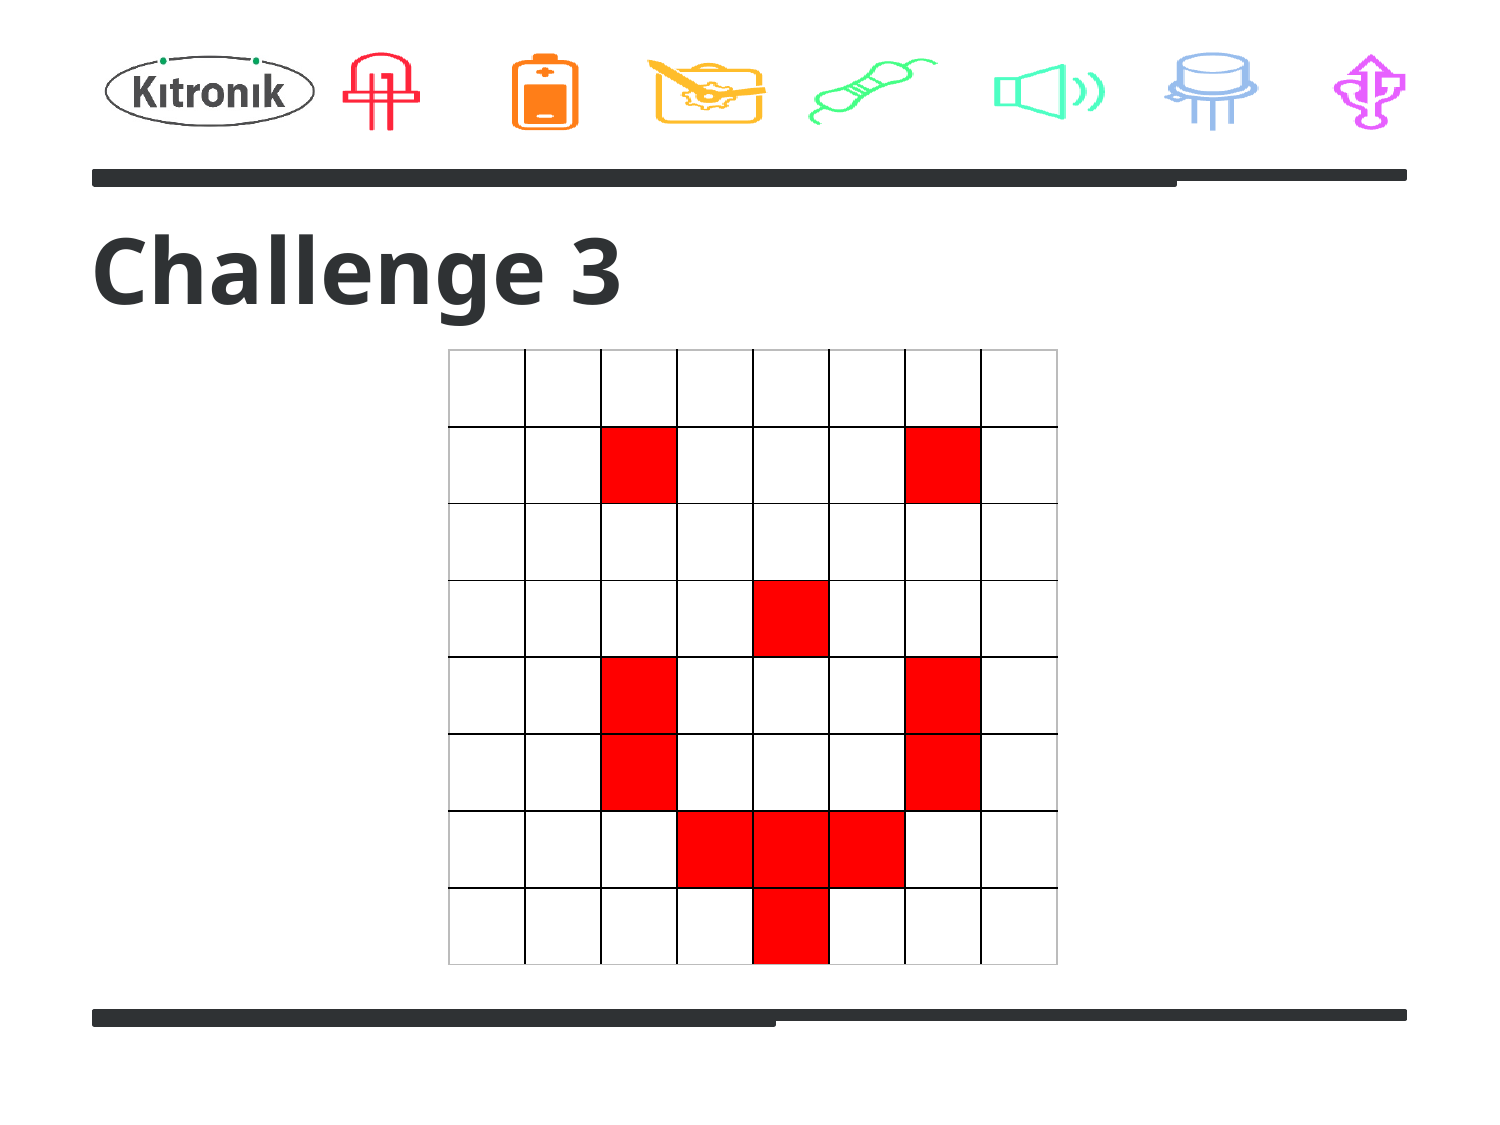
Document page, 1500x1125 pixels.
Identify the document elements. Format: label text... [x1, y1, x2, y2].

table_cell [754, 581, 828, 656]
table_cell [602, 812, 676, 887]
table_cell [906, 658, 980, 733]
picture [94, 44, 325, 138]
table_cell [754, 504, 828, 580]
text_box [92, 1009, 1407, 1021]
picture [342, 52, 1406, 131]
table_cell [602, 581, 676, 656]
table_cell [450, 812, 524, 887]
table_cell [526, 812, 600, 887]
table_cell [982, 889, 1056, 964]
table_cell [678, 812, 752, 887]
table_header [982, 351, 1056, 426]
table_cell [830, 889, 904, 964]
table_cell [982, 812, 1056, 887]
table_cell [906, 504, 980, 580]
table_cell [830, 812, 904, 887]
table_header [678, 351, 752, 426]
table_cell [602, 504, 676, 580]
table_cell [526, 581, 600, 656]
text_box [92, 169, 1407, 181]
table_cell [906, 889, 980, 964]
table_header [906, 351, 980, 426]
table_cell [678, 658, 752, 733]
table_header [754, 351, 828, 426]
table_cell [678, 428, 752, 503]
table_cell [754, 735, 828, 810]
text_box [92, 1021, 776, 1027]
table_cell [754, 889, 828, 964]
table_cell [526, 428, 600, 503]
table_cell [906, 735, 980, 810]
table_cell [830, 658, 904, 733]
table_cell [754, 428, 828, 503]
table_cell [602, 658, 676, 733]
title Challenge 3 [75, 174, 1425, 362]
table_cell [754, 658, 828, 733]
table_cell [450, 889, 524, 964]
table_cell [982, 581, 1056, 656]
table_cell [450, 658, 524, 733]
table_cell [906, 812, 980, 887]
table_cell [982, 428, 1056, 503]
table_cell [526, 889, 600, 964]
table_cell [830, 428, 904, 503]
table_header [526, 351, 600, 426]
table_cell [526, 658, 600, 733]
table_cell [450, 581, 524, 656]
table_cell [602, 735, 676, 810]
table_cell [982, 504, 1056, 580]
table_cell [906, 581, 980, 656]
table_cell [450, 735, 524, 810]
table_cell [678, 735, 752, 810]
table_cell [754, 812, 828, 887]
table_cell [982, 735, 1056, 810]
table_cell [450, 428, 524, 503]
table_cell [830, 504, 904, 580]
table_cell [678, 581, 752, 656]
table_cell [526, 504, 600, 580]
table_cell [678, 889, 752, 964]
table_cell [830, 735, 904, 810]
table_cell [982, 658, 1056, 733]
text_box [92, 181, 1177, 187]
table_cell [830, 581, 904, 656]
table_cell [526, 735, 600, 810]
table_header [602, 351, 676, 426]
table_header [450, 351, 524, 426]
table_cell [450, 504, 524, 580]
table_cell [602, 428, 676, 503]
table_cell [906, 428, 980, 503]
table_cell [602, 889, 676, 964]
table_cell [678, 504, 752, 580]
table_header [830, 351, 904, 426]
